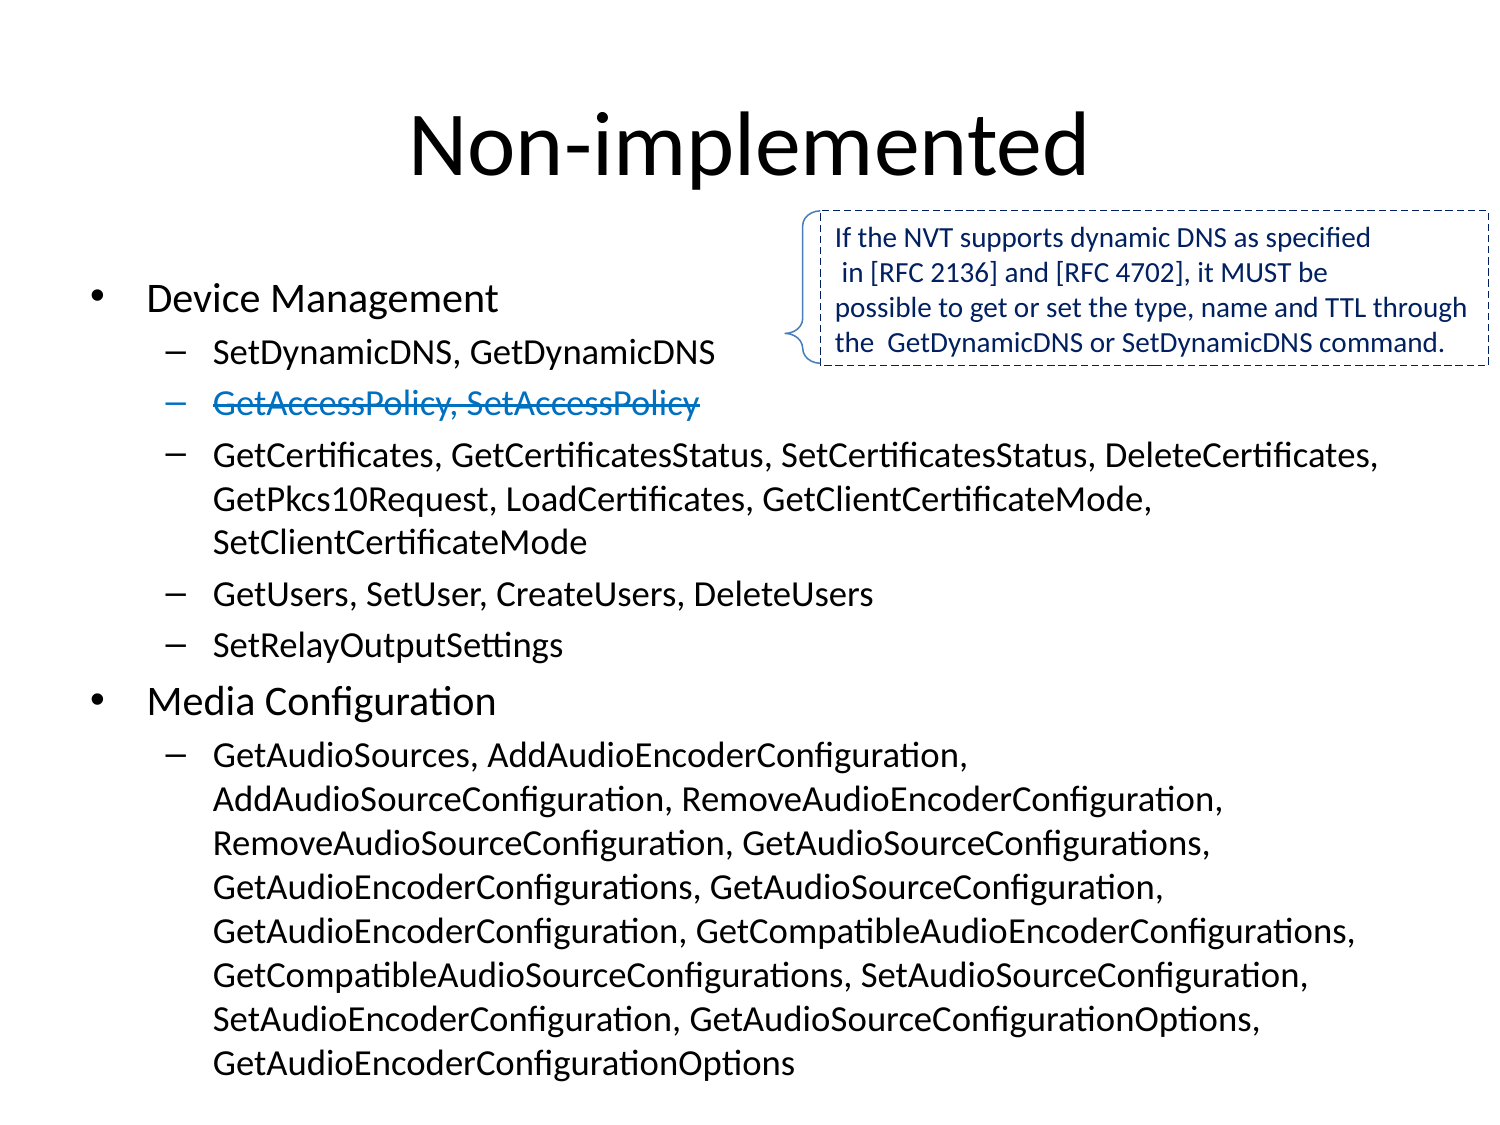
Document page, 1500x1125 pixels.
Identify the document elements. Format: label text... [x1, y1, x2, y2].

title Non-implemented [75, 45, 1425, 233]
text_box [784, 210, 821, 365]
text_box If the NVT supports dynamic DNS as specified in [RFC 2136] and [RFC 4702], it MUST be possible to get or set the type, name and TTL through the GetDynamicDNS or SetDynamicDNS command. [820, 210, 1489, 366]
list Device Management SetDynamicDNS, GetDynamicDNS GetAccessPolicy, SetAccessPolicy GetCertificates, GetCertificatesStatus, SetCertificatesStatus, DeleteCertificates, GetPkcs10Request, LoadCertificates, GetClientCertificateMode, SetClientCertificateMode GetUsers, SetUser, CreateUsers, DeleteUsers SetRelayOutputSettings Media Configuration GetAudioSources, AddAudioEncoderConfiguration, AddAudioSourceConfiguration, RemoveAudioEncoderConfiguration, RemoveAudioSourceConfiguration, GetAudioSourceConfigurations, GetAudioEncoderConfigurations, GetAudioSourceConfiguration, GetAudioEncoderConfiguration, GetCompatibleAudioEncoderConfigurations, GetCompatibleAudioSourceConfigurations, SetAudioSourceConfiguration, SetAudioEncoderConfiguration, GetAudioSourceConfigurationOptions, GetAudioEncoderConfigurationOptions [75, 262, 1425, 1102]
